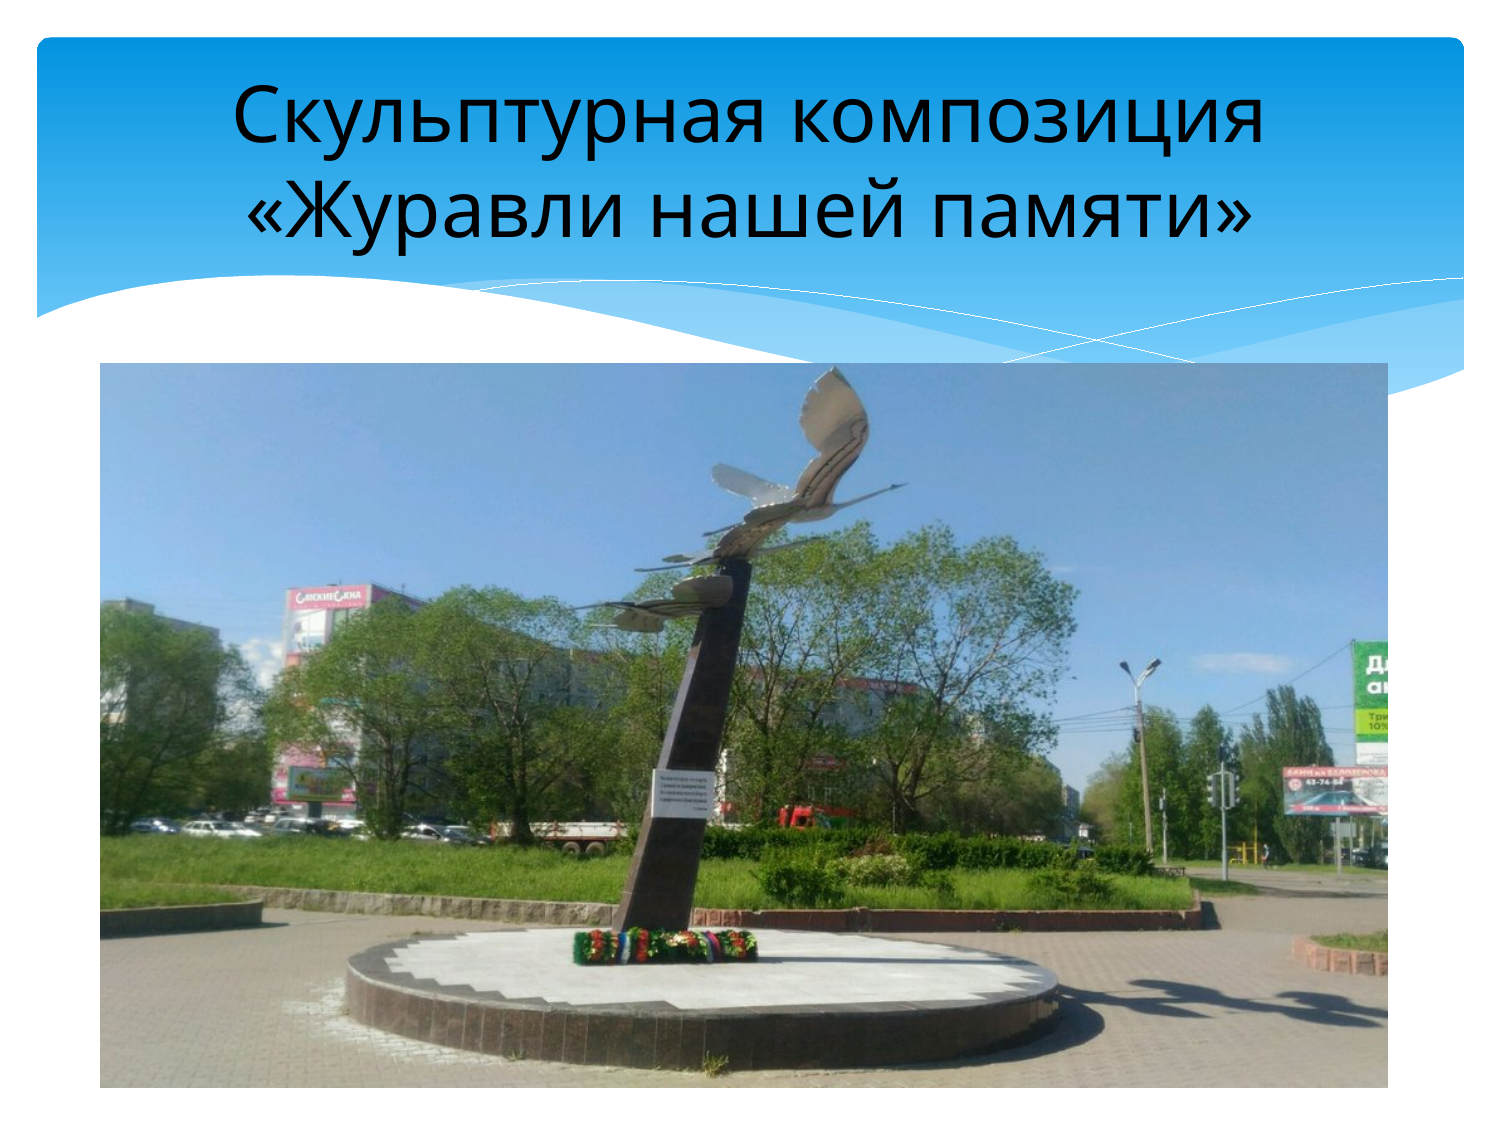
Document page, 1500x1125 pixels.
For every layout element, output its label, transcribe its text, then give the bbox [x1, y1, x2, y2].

title Скульптурная композиция «Журавли нашей памяти» [75, 55, 1425, 261]
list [100, 363, 1389, 1088]
